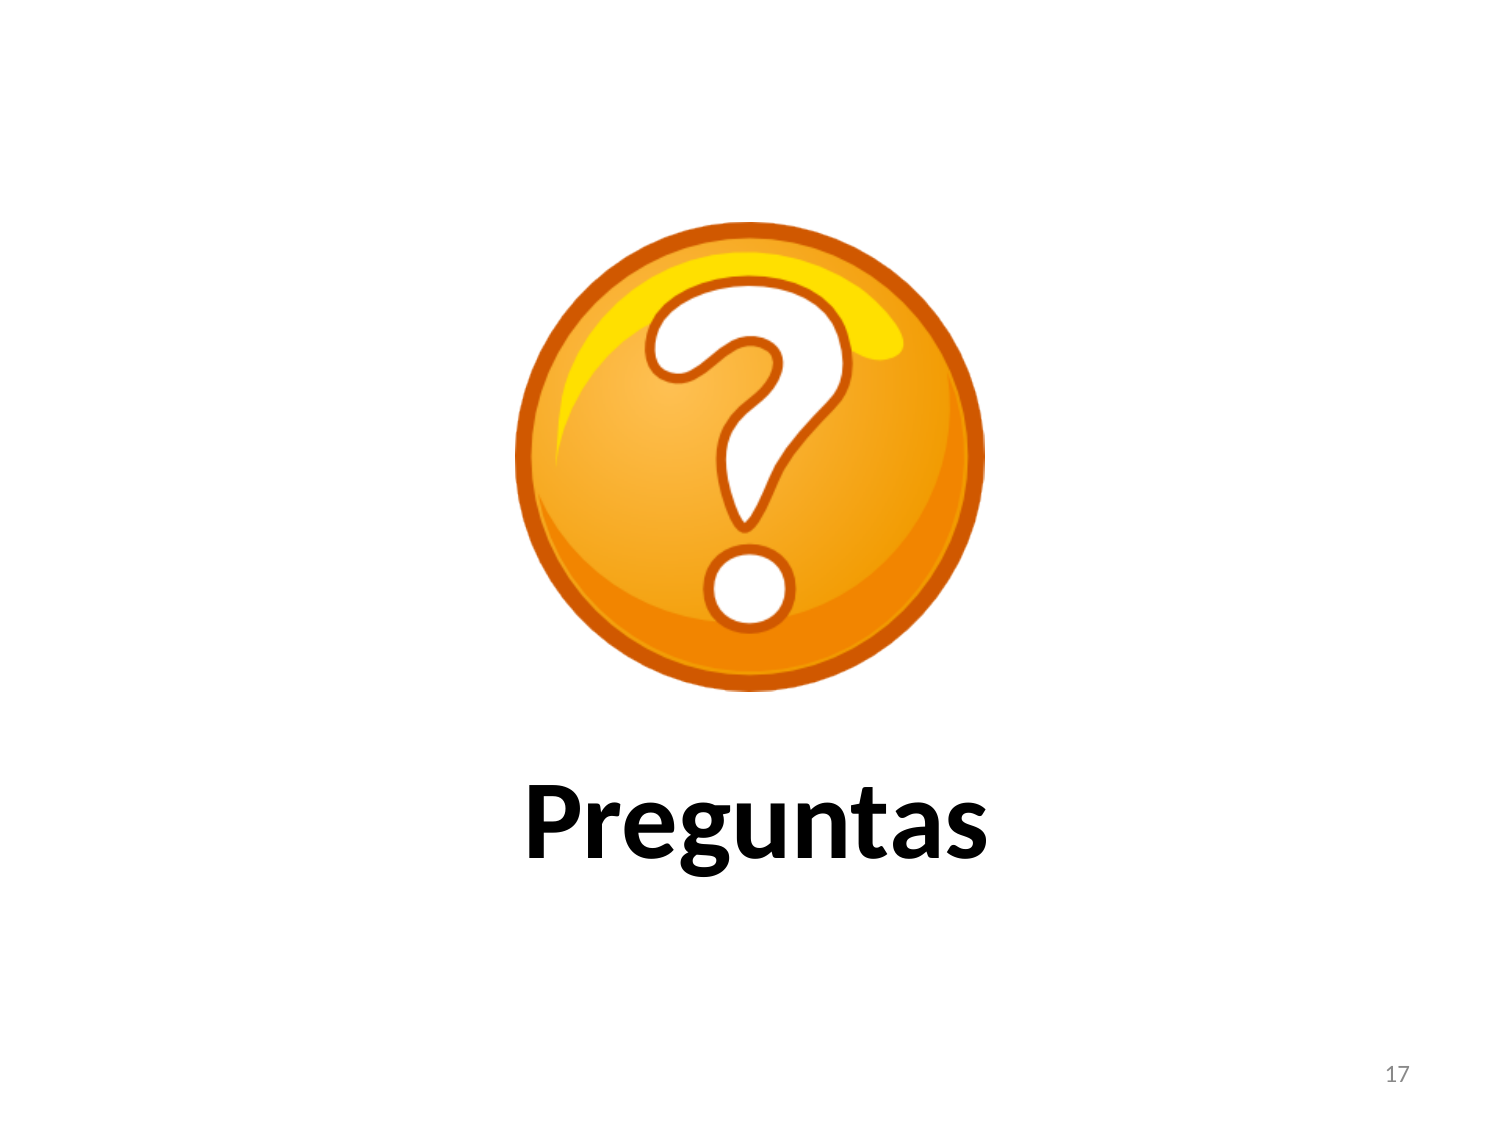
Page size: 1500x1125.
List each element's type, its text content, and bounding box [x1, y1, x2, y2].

picture [515, 222, 985, 692]
slide_number 17 [1074, 1042, 1425, 1103]
text_box Preguntas [508, 738, 1005, 888]
